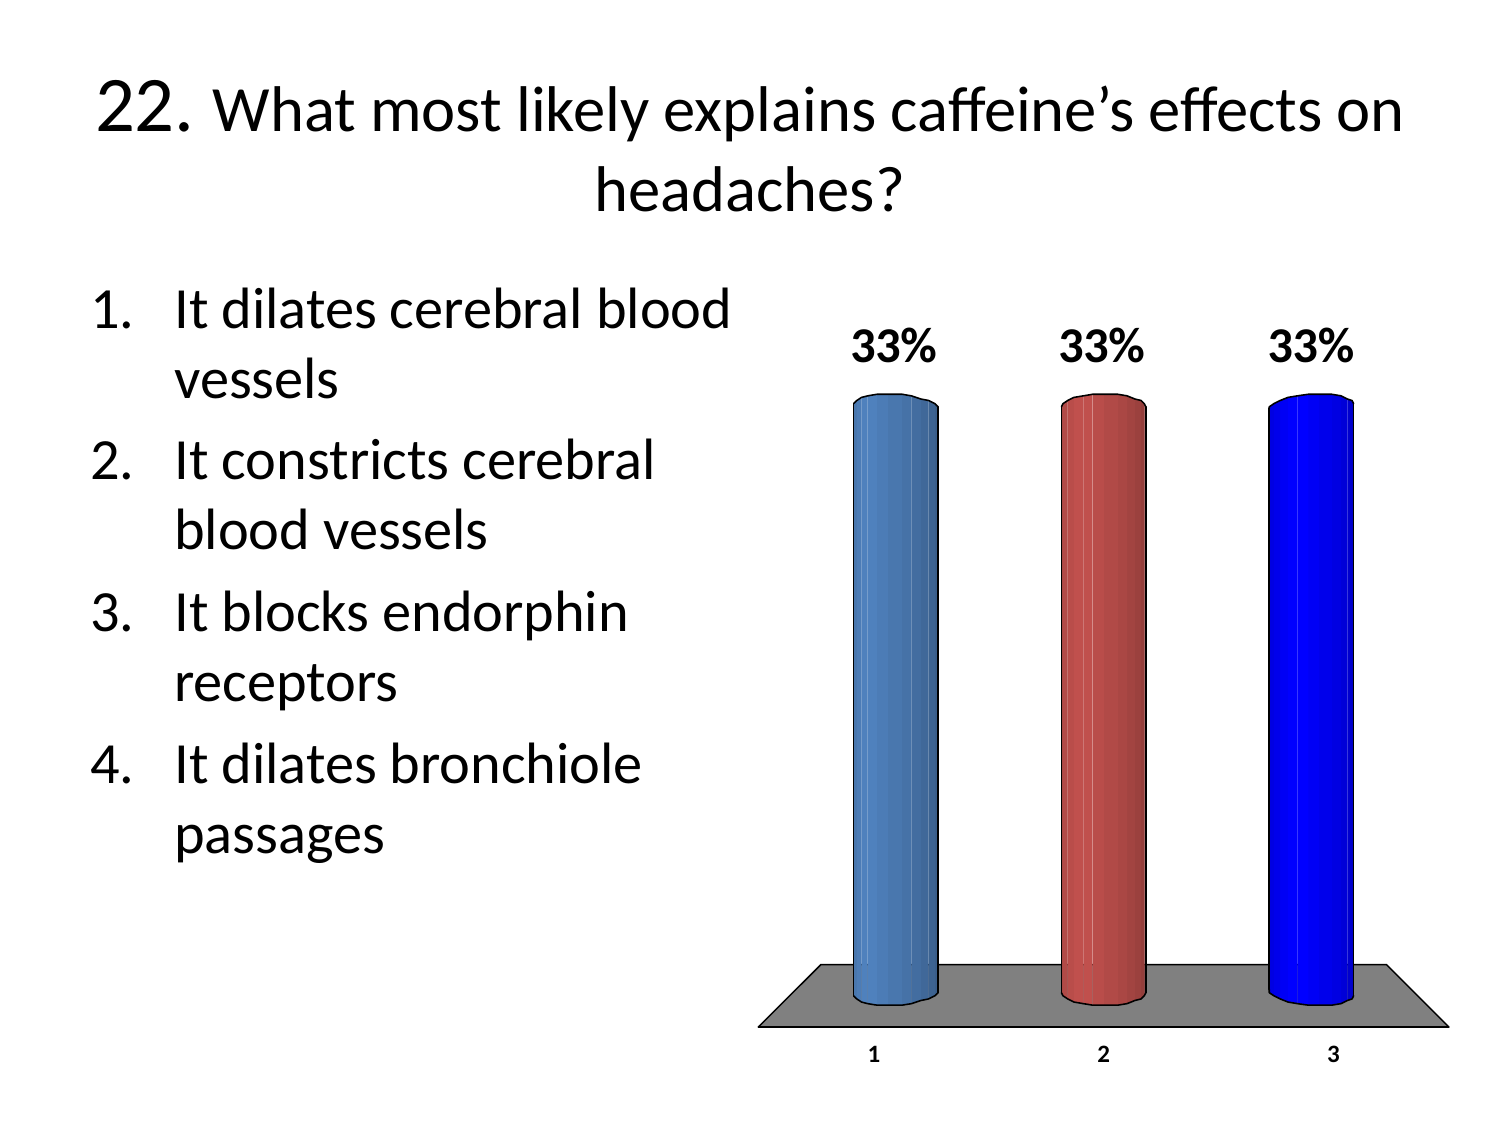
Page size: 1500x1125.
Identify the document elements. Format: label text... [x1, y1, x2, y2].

list It dilates cerebral blood vessels It constricts cerebral blood vessels It blocks endorphin receptors It dilates bronchiole passages [75, 262, 750, 1005]
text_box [739, 270, 1490, 1115]
title 22. What most likely explains caffeine’s effects on headaches? [75, 45, 1425, 233]
